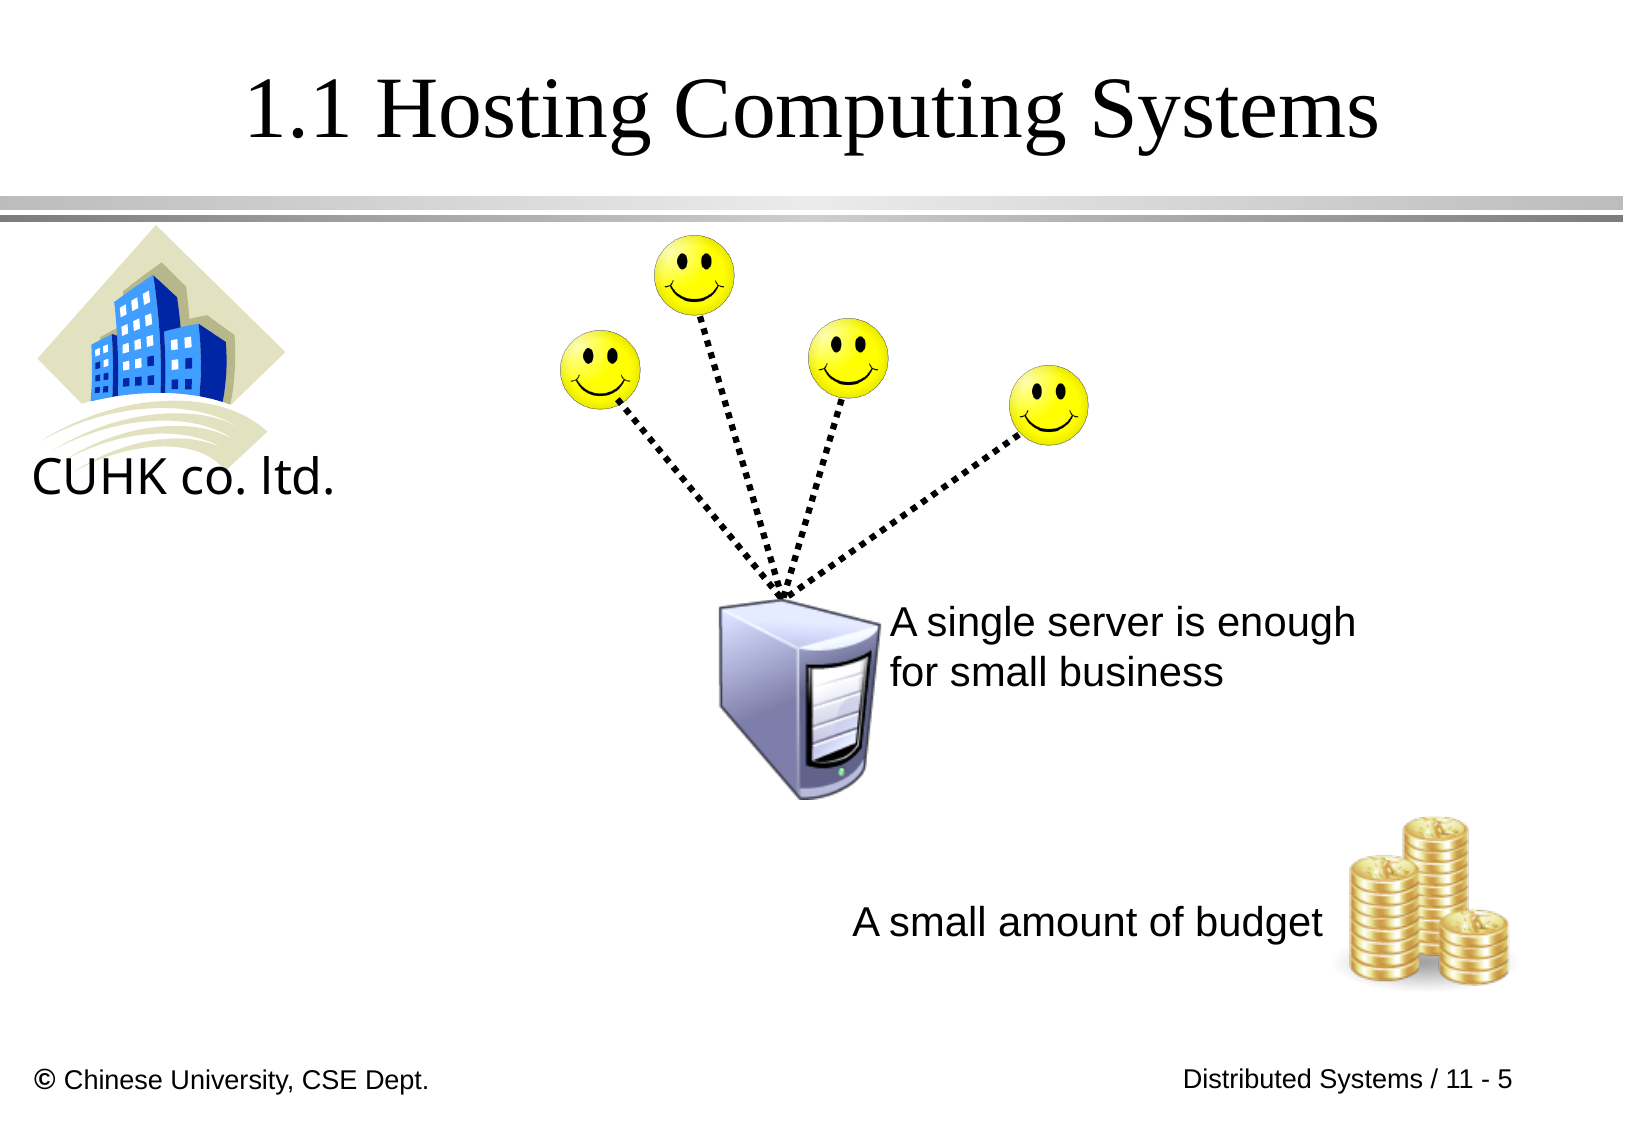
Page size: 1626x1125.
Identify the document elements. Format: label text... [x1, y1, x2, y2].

picture [1006, 363, 1090, 447]
picture [1324, 799, 1526, 1001]
picture [652, 233, 736, 317]
text_box CUHK co. ltd. [16, 437, 352, 513]
picture [557, 327, 642, 412]
text_box A single server is enough for small business [875, 587, 1378, 703]
text_box A small amount of budget [837, 887, 1319, 953]
picture [805, 316, 890, 400]
picture [37, 224, 286, 472]
picture [699, 599, 901, 801]
title 1.1 Hosting Computing Systems [50, 62, 1575, 163]
